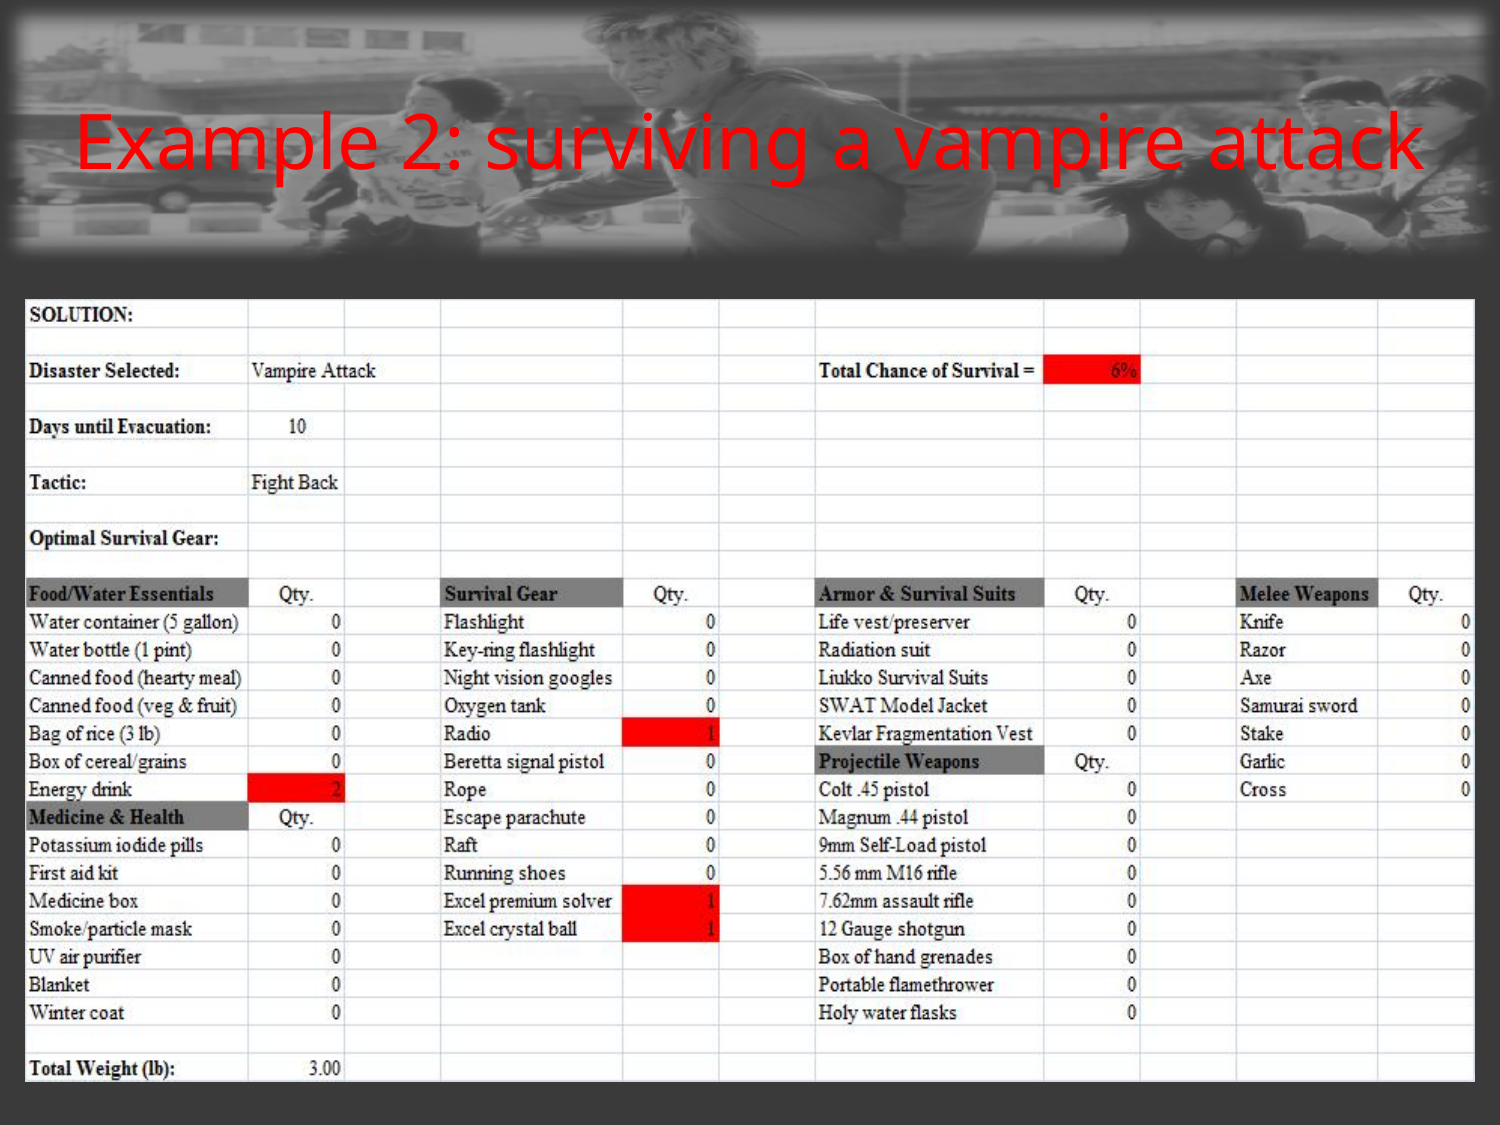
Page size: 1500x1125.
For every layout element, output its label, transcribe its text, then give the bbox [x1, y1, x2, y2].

title Example 2: surviving a vampire attack [37, 45, 1463, 233]
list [25, 299, 1475, 1082]
